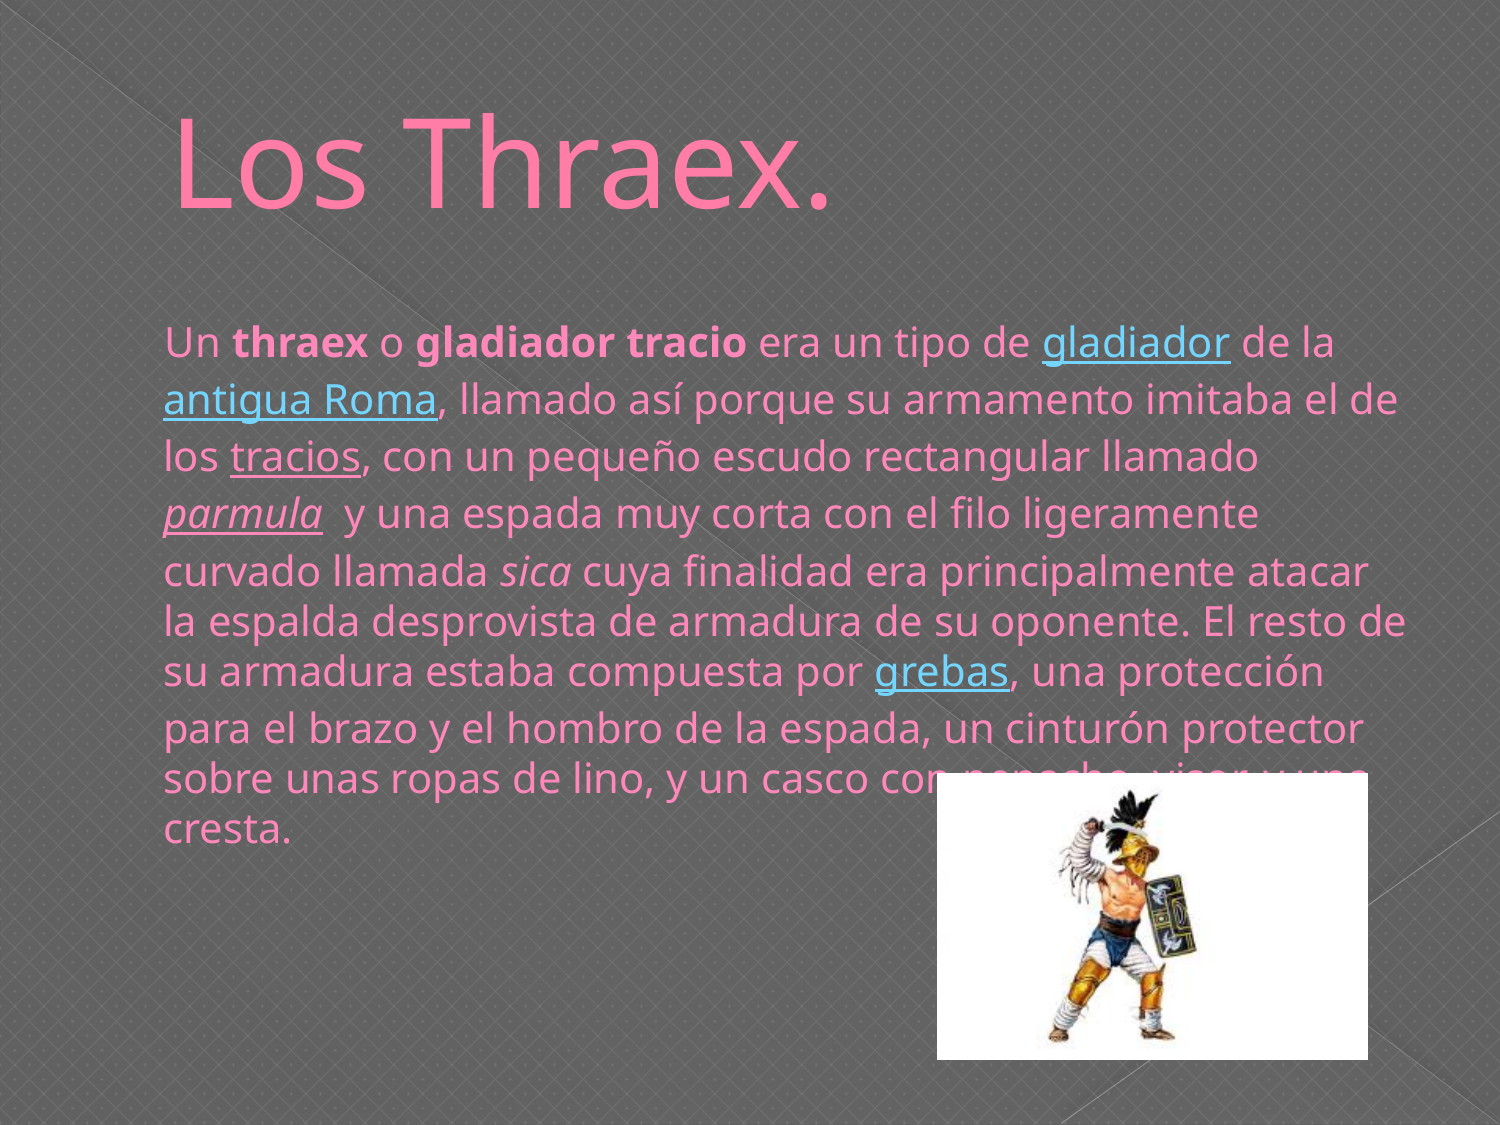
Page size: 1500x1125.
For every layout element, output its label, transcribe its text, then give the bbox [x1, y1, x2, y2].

title Los Thraex. [75, 43, 1425, 274]
picture [937, 773, 1368, 1060]
list Un thraex o gladiador tracio era un tipo de gladiador de la antigua Roma, llamado así porque su armamento imitaba el de los tracios, con un pequeño escudo rectangular llamado parmula y una espada muy corta con el filo ligeramente curvado llamada sica cuya finalidad era principalmente atacar la espalda desprovista de armadura de su oponente. El resto de su armadura estaba compuesta por grebas, una protección para el brazo y el hombro de la espada, un cinturón protector sobre unas ropas de lino, y un casco con penacho, visor, y una cresta. [75, 308, 1425, 1059]
